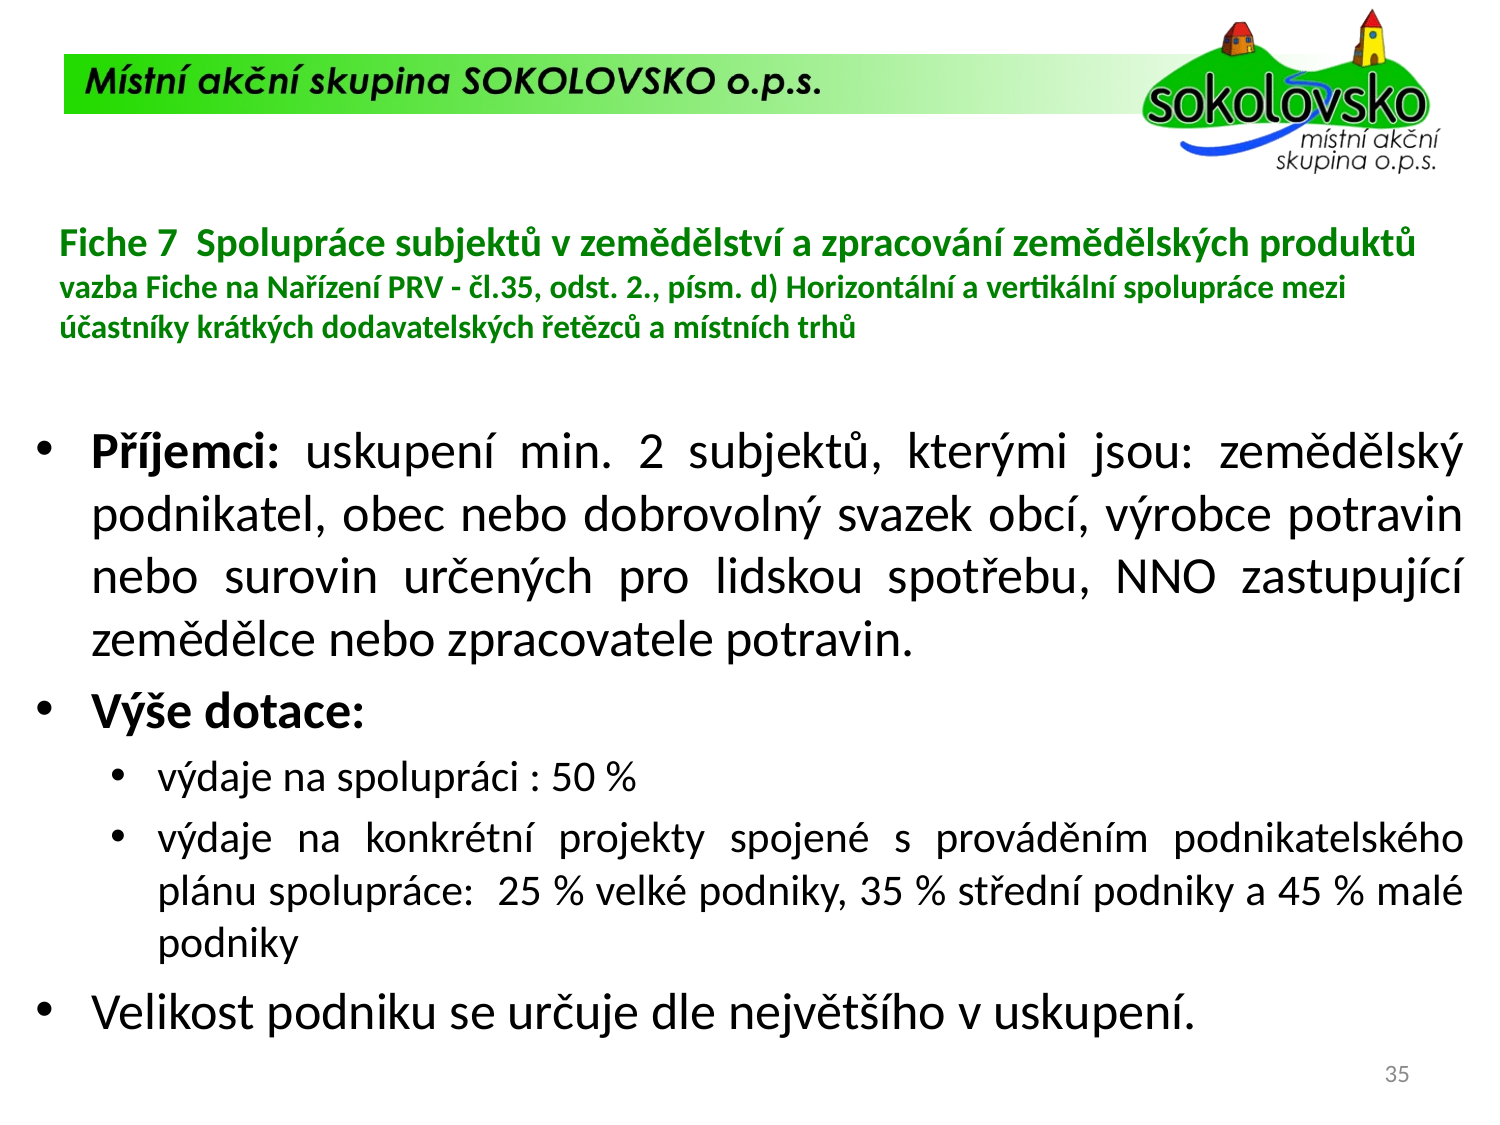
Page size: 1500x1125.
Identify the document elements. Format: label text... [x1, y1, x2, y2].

slide_number 35 [1074, 1042, 1425, 1103]
picture [64, 0, 1455, 197]
list Příjemci: uskupení min. 2 subjektů, kterými jsou: zemědělský podnikatel, obec nebo dobrovolný svazek obcí, výrobce potravin nebo surovin určených pro lidskou spotřebu, NNO zastupující zemědělce nebo zpracovatele potravin. Výše dotace: výdaje na spolupráci : 50 % výdaje na konkrétní projekty spojené s prováděním podnikatelského plánu spolupráce: 25 % velké podniky, 35 % střední podniky a 45 % malé podniky Velikost podniku se určuje dle největšího v uskupení. [20, 408, 1480, 854]
title Fiche 7 Spolupráce subjektů v zemědělství a zpracování zemědělských produktů vazba Fiche na Nařízení PRV - čl.35, odst. 2., písm. d) Horizontální a vertikální spolupráce mezi účastníky krátkých dodavatelských řetězců a místních trhů [44, 184, 1436, 408]
